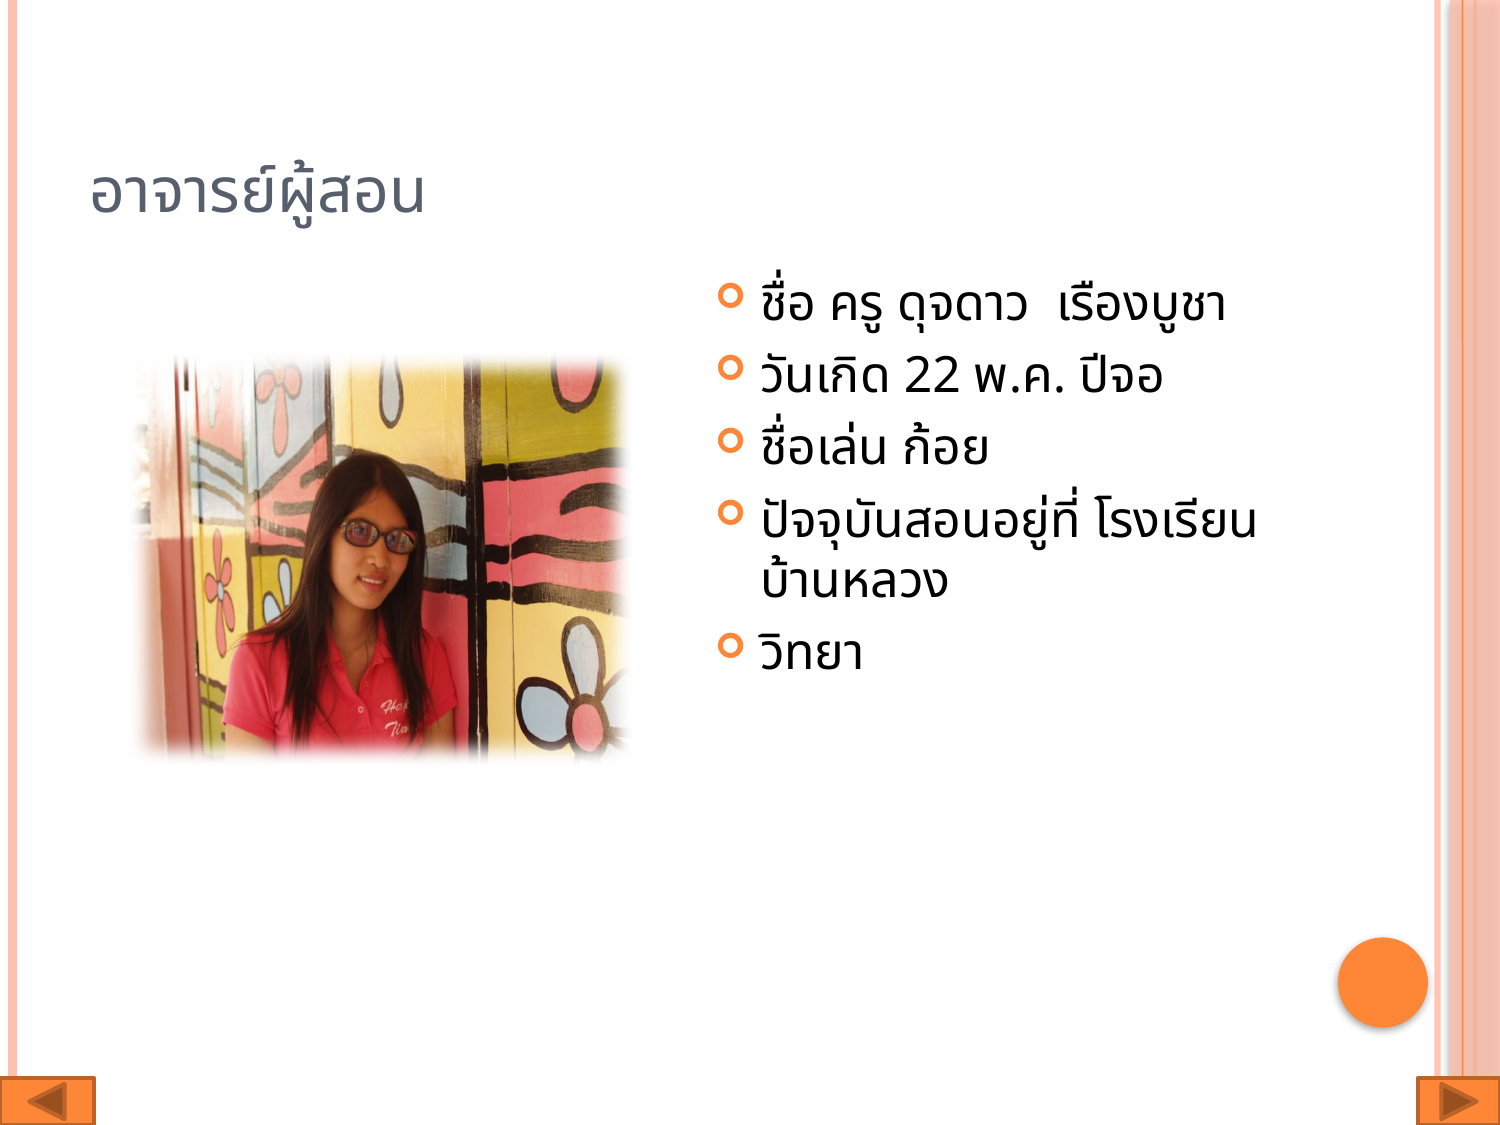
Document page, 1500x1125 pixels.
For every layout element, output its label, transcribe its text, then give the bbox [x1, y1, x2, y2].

text_box [0, 1076, 96, 1125]
text_box [1416, 1076, 1500, 1125]
list ชื่อ ครู ดุจดาว เรืองบูชา วันเกิด 22 พ.ค. ปีจอ ชื่อเล่น ก้อย ปัจจุบันสอนอยู่ที่ โรงเรียนบ้านหลวง วิทยา [700, 262, 1301, 1013]
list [128, 350, 634, 767]
title อาจารย์ผู้สอน [75, 45, 1300, 233]
